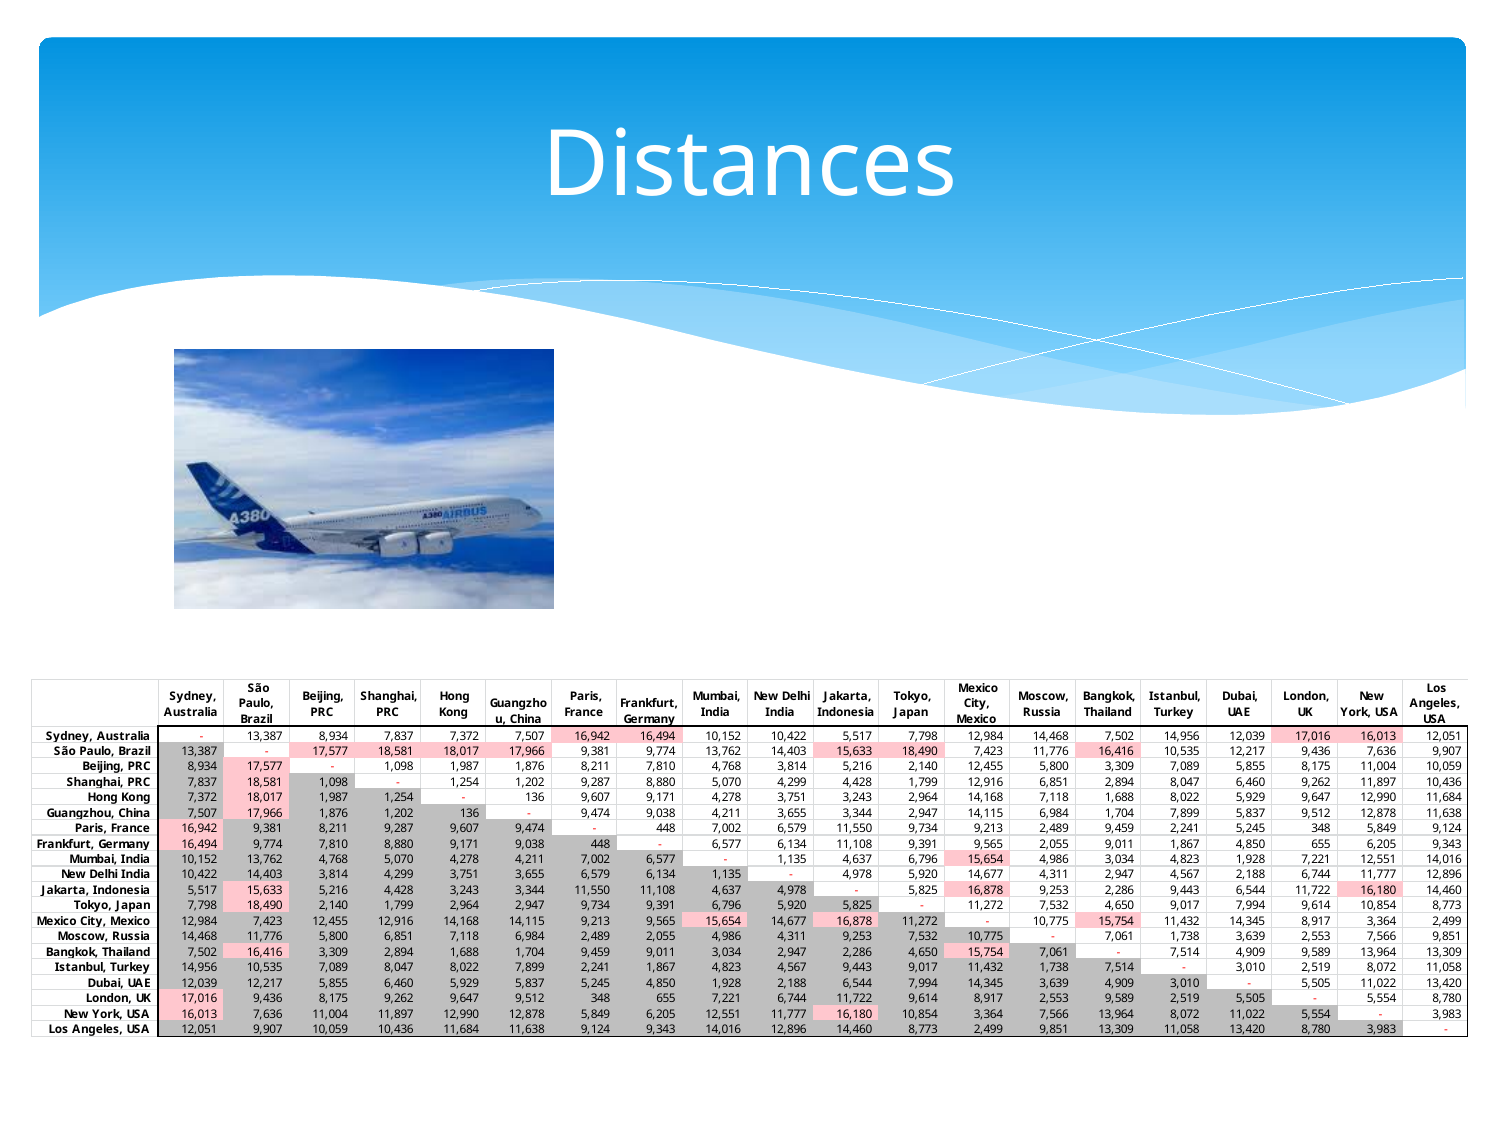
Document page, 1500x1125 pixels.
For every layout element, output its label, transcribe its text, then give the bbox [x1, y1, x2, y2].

picture [174, 349, 554, 610]
picture [30, 678, 1469, 1038]
title Distances [75, 55, 1425, 261]
